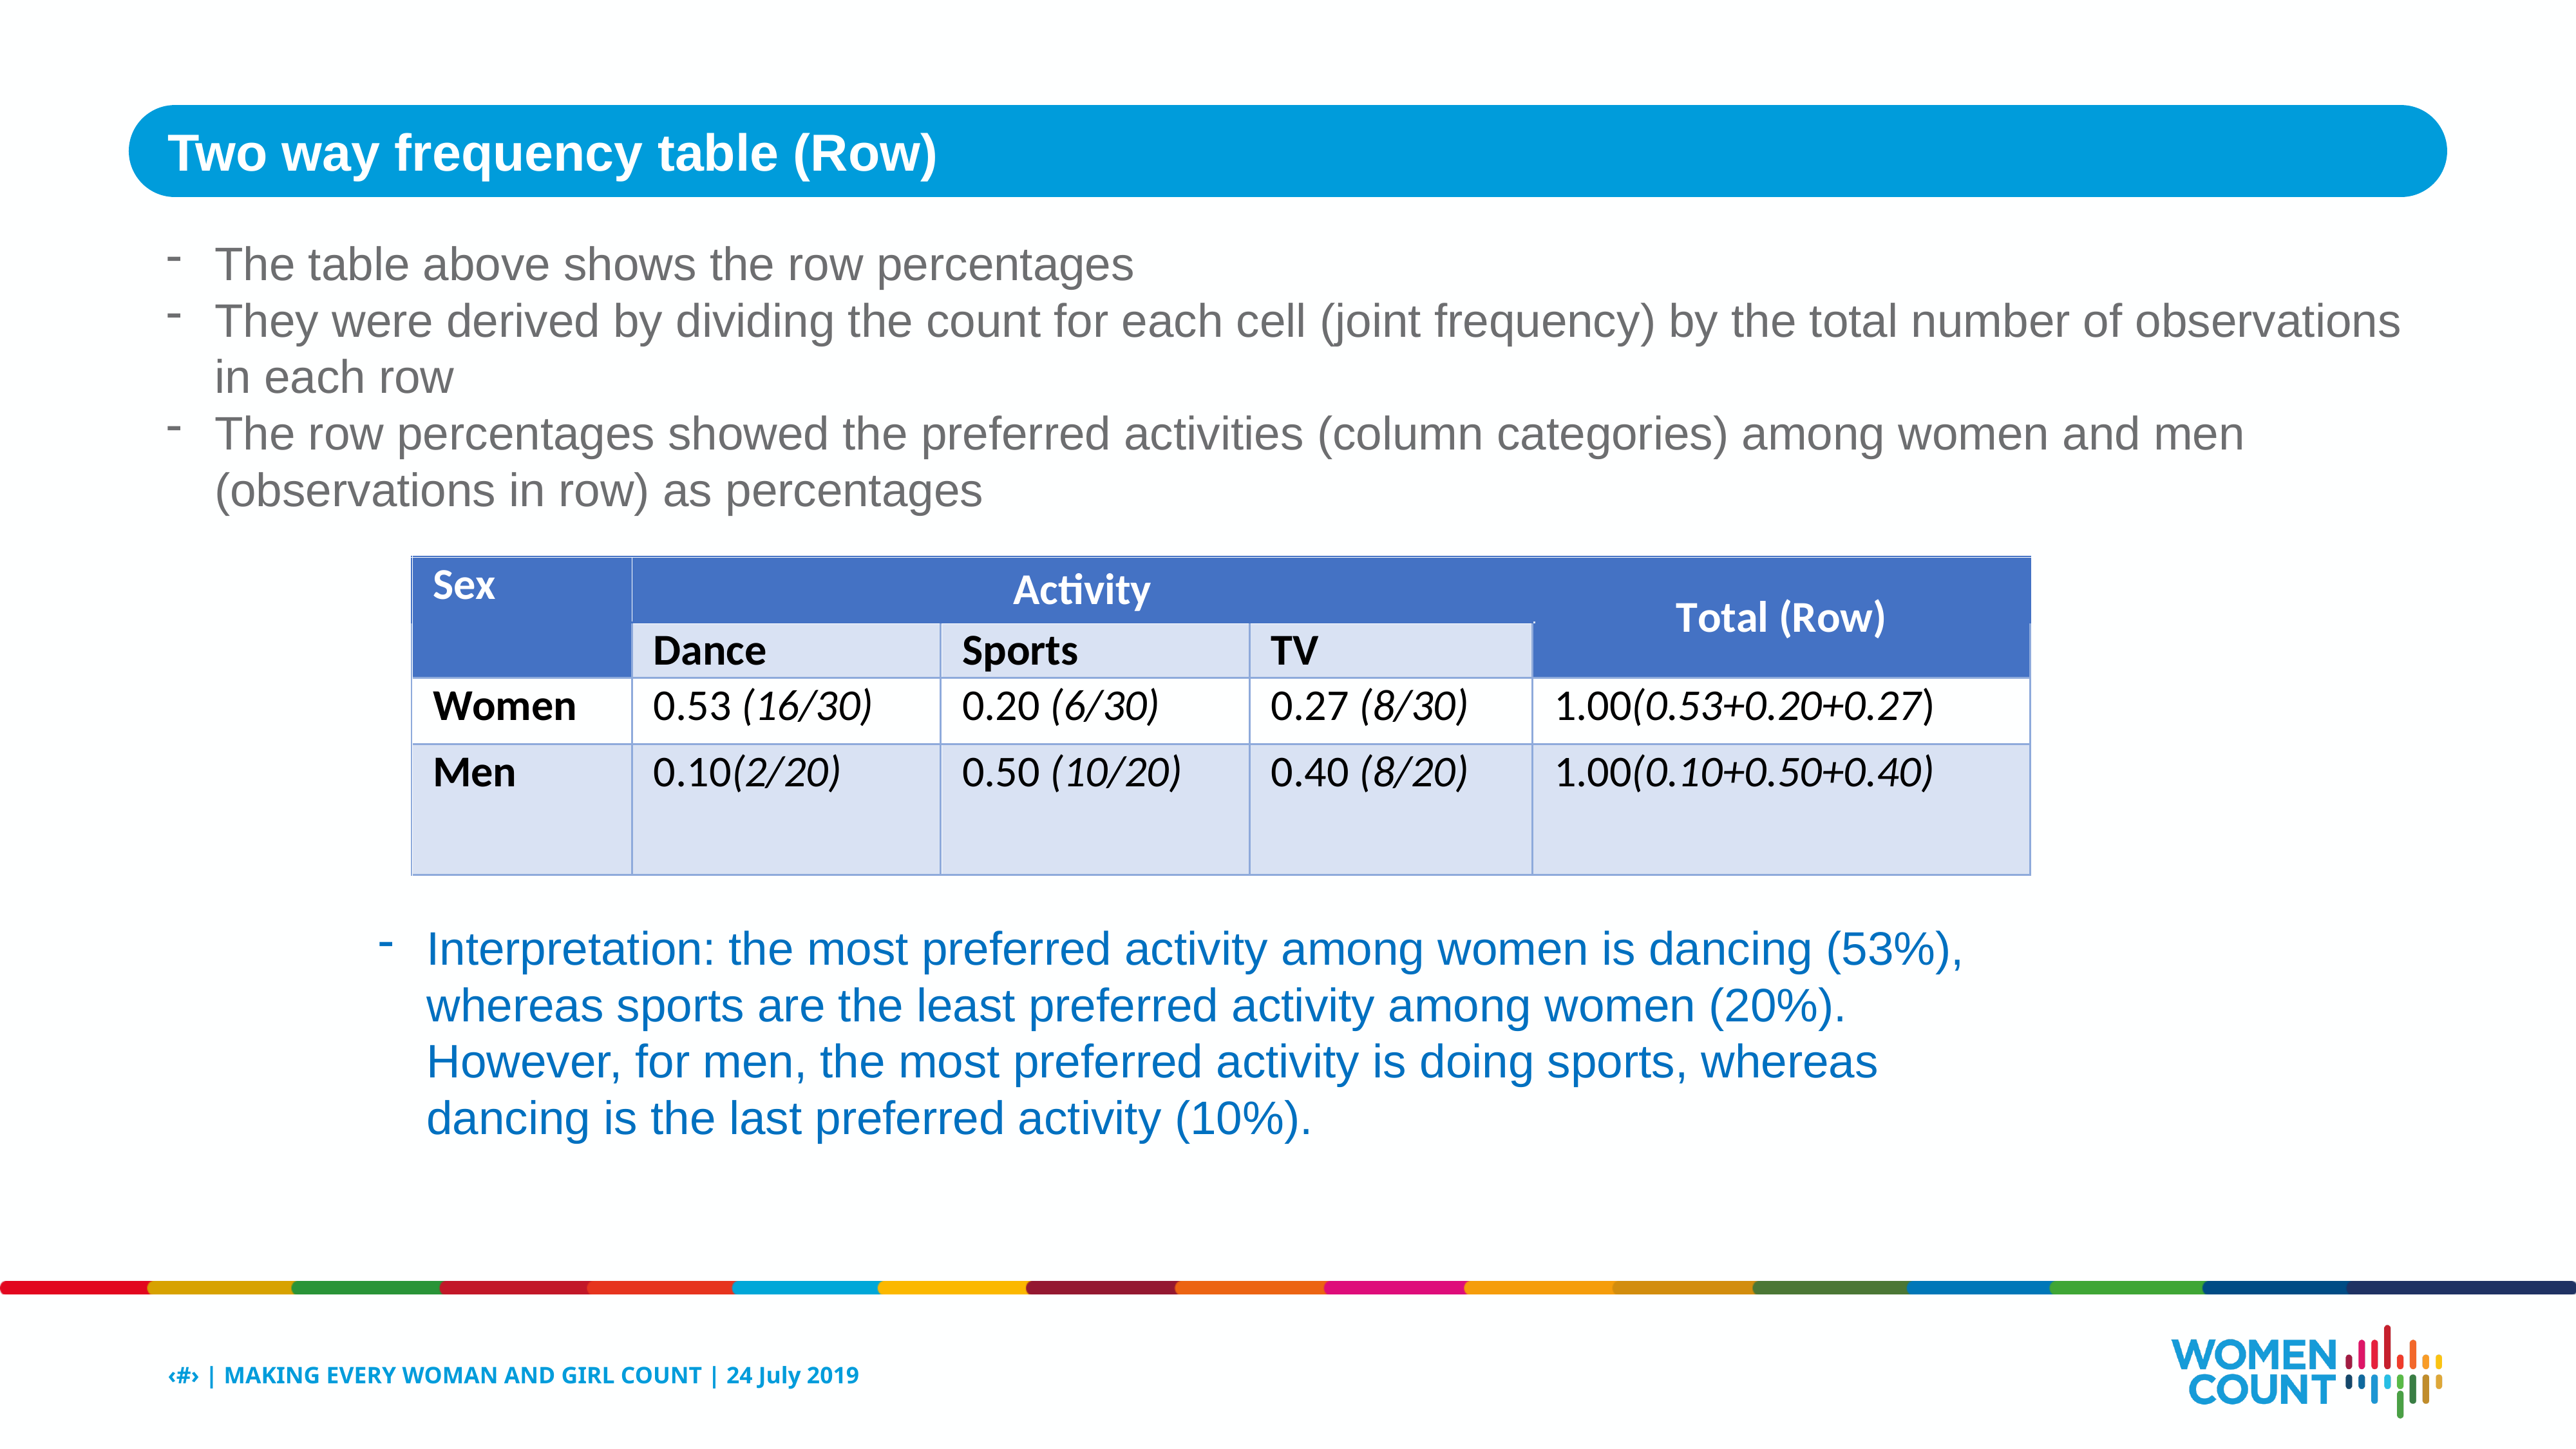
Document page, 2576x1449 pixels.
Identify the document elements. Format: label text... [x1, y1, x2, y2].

list Two way frequency table (Row) [167, 119, 2411, 182]
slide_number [167, 1360, 1542, 1388]
list The table above shows the row percentages They were derived by dividing the count for each cell (joint frequency) by the total number of observations in each row The row percentages showed the preferred activities (column categories) among women and men (observations in row) as percentages [166, 233, 2410, 556]
text_box Interpretation: the most preferred activity among women is dancing (53%), whereas sports are the least preferred activity among women (20%). However, for men, the most preferred activity is doing sports, whereas dancing is the last preferred activity (10%). [378, 918, 2053, 1144]
picture [410, 555, 2278, 932]
